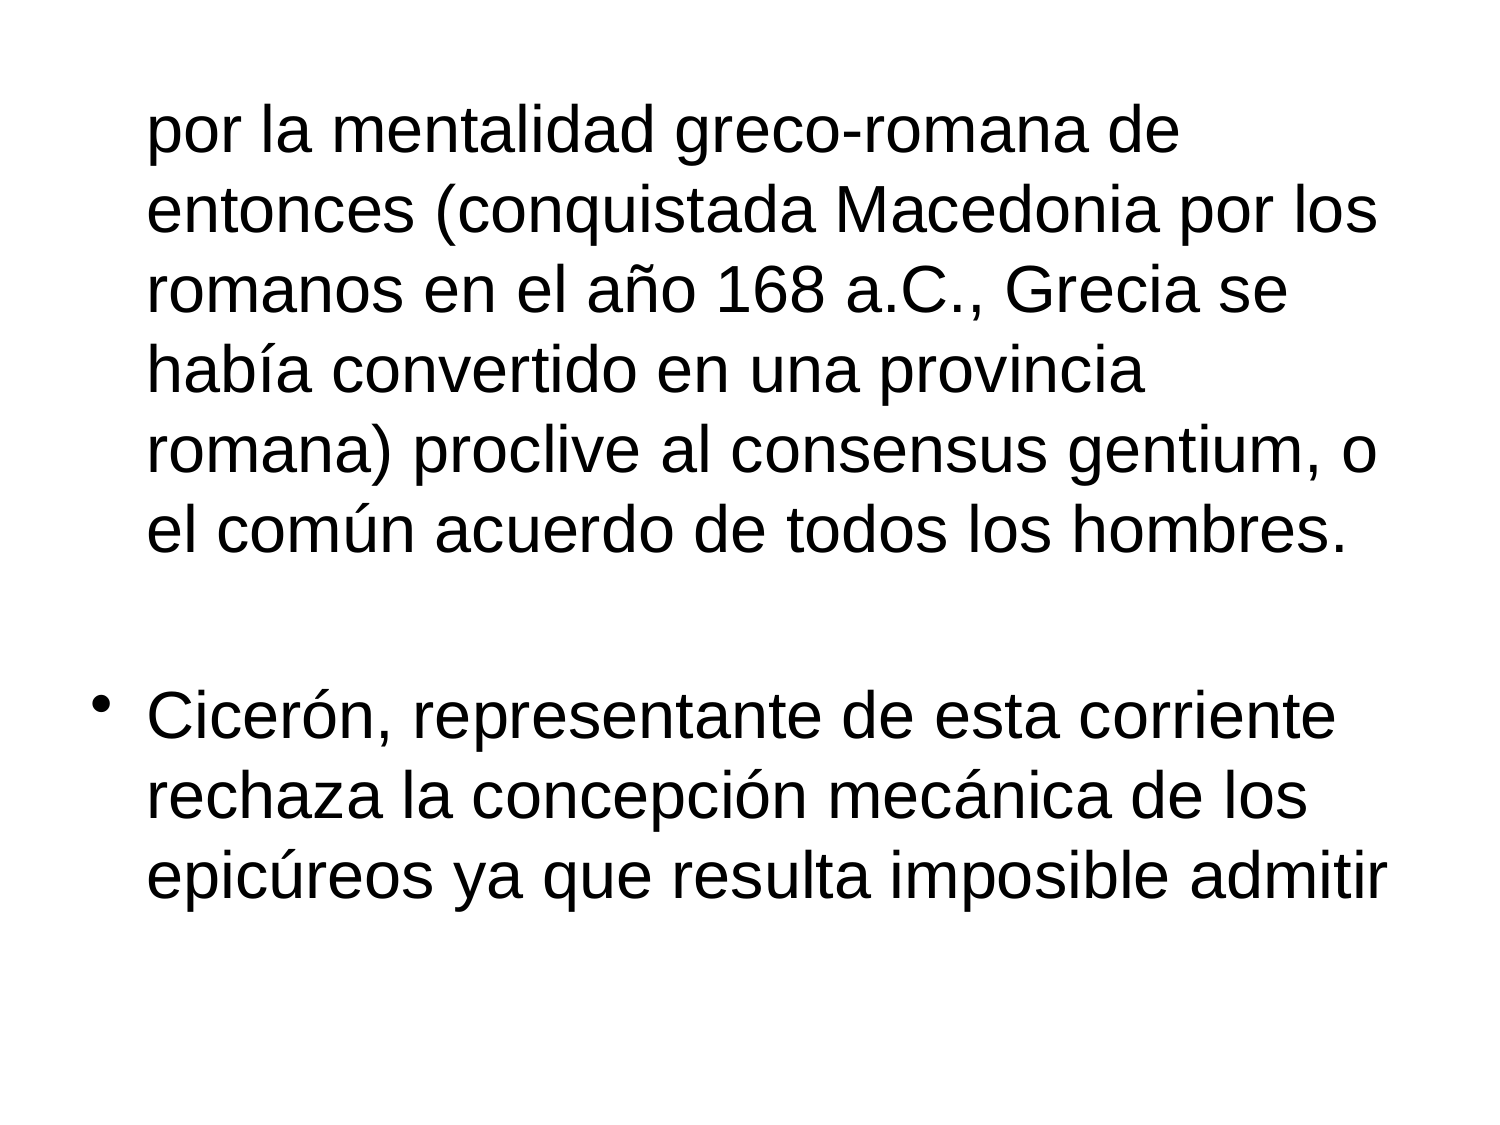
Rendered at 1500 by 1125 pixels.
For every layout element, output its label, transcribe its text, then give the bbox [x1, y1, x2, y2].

list por la mentalidad greco-romana de entonces (conquistada Macedonia por los romanos en el año 168 a.C., Grecia se había convertido en una provincia romana) proclive al consensus gentium, o el común acuerdo de todos los hombres. Cicerón, representante de esta corriente rechaza la concepción mecánica de los epicúreos ya que resulta imposible admitir [74, 77, 1426, 1006]
